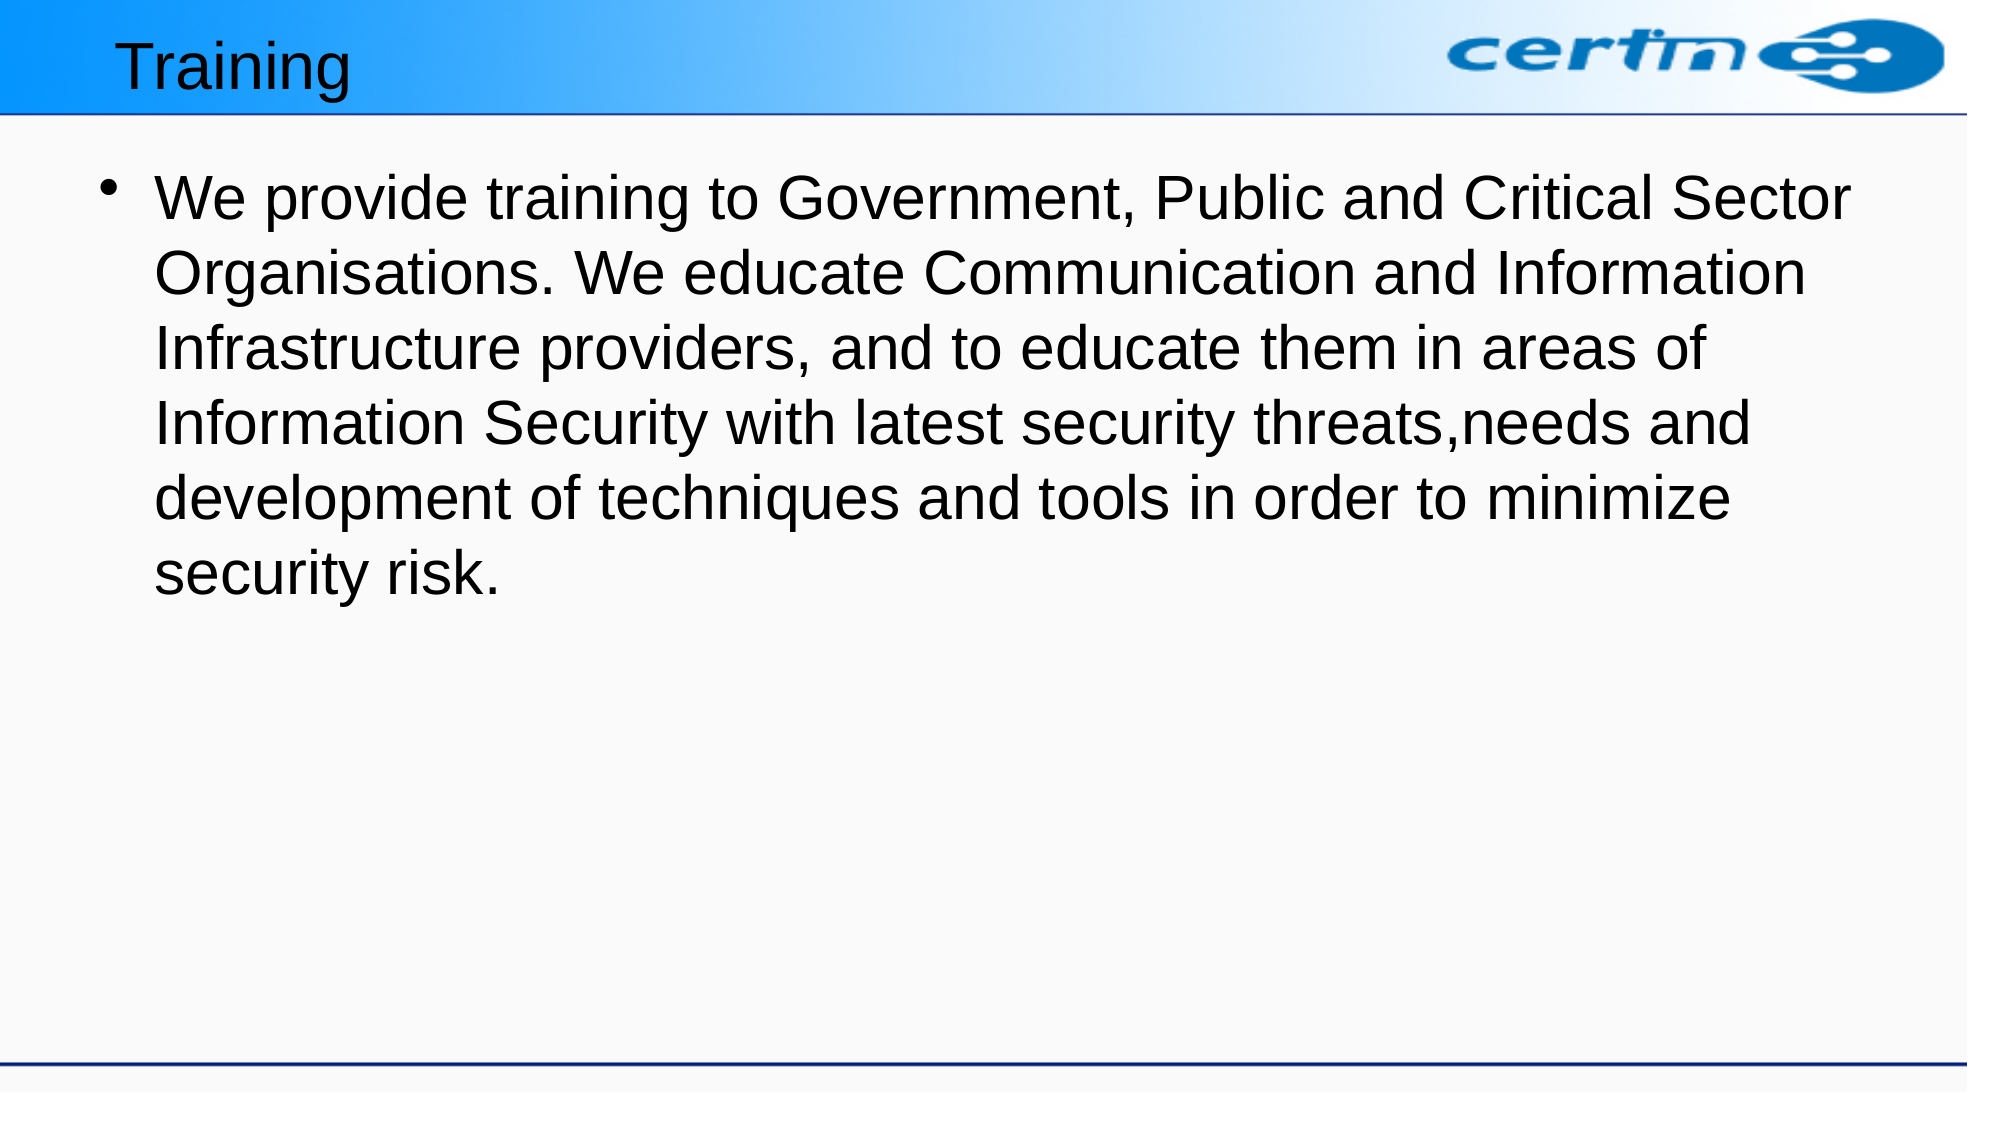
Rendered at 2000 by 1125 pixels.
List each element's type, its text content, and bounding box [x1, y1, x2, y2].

picture [0, 0, 1967, 1092]
list We provide training to Government, Public and Critical Sector Organisations. We educate Communication and Information Infrastructure providers, and to educate them in areas of Information Security with latest security threats,needs and development of techniques and tools in order to minimize security risk. [83, 149, 1884, 1026]
title Training [99, 0, 1900, 126]
